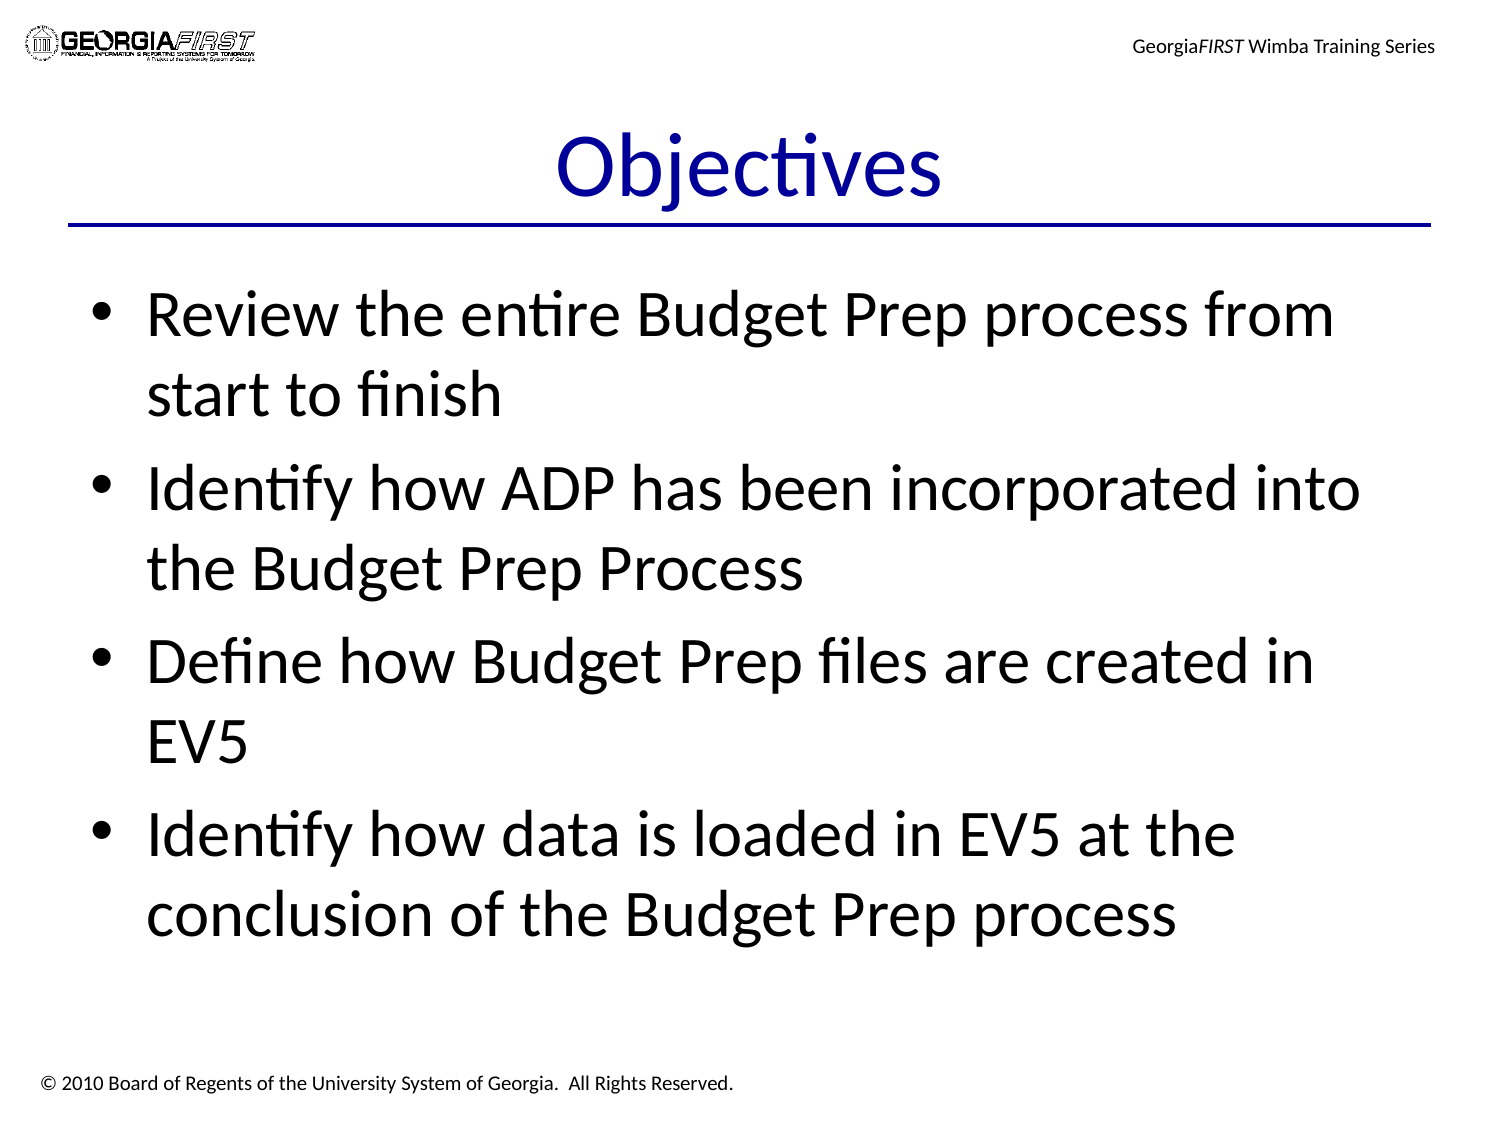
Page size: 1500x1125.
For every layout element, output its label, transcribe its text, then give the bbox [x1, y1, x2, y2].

picture [24, 24, 255, 63]
title Objectives [75, 87, 1425, 233]
list Review the entire Budget Prep process from start to finish Identify how ADP has been incorporated into the Budget Prep Process Define how Budget Prep files are created in EV5 Identify how data is loaded in EV5 at the conclusion of the Budget Prep process [75, 262, 1425, 1005]
